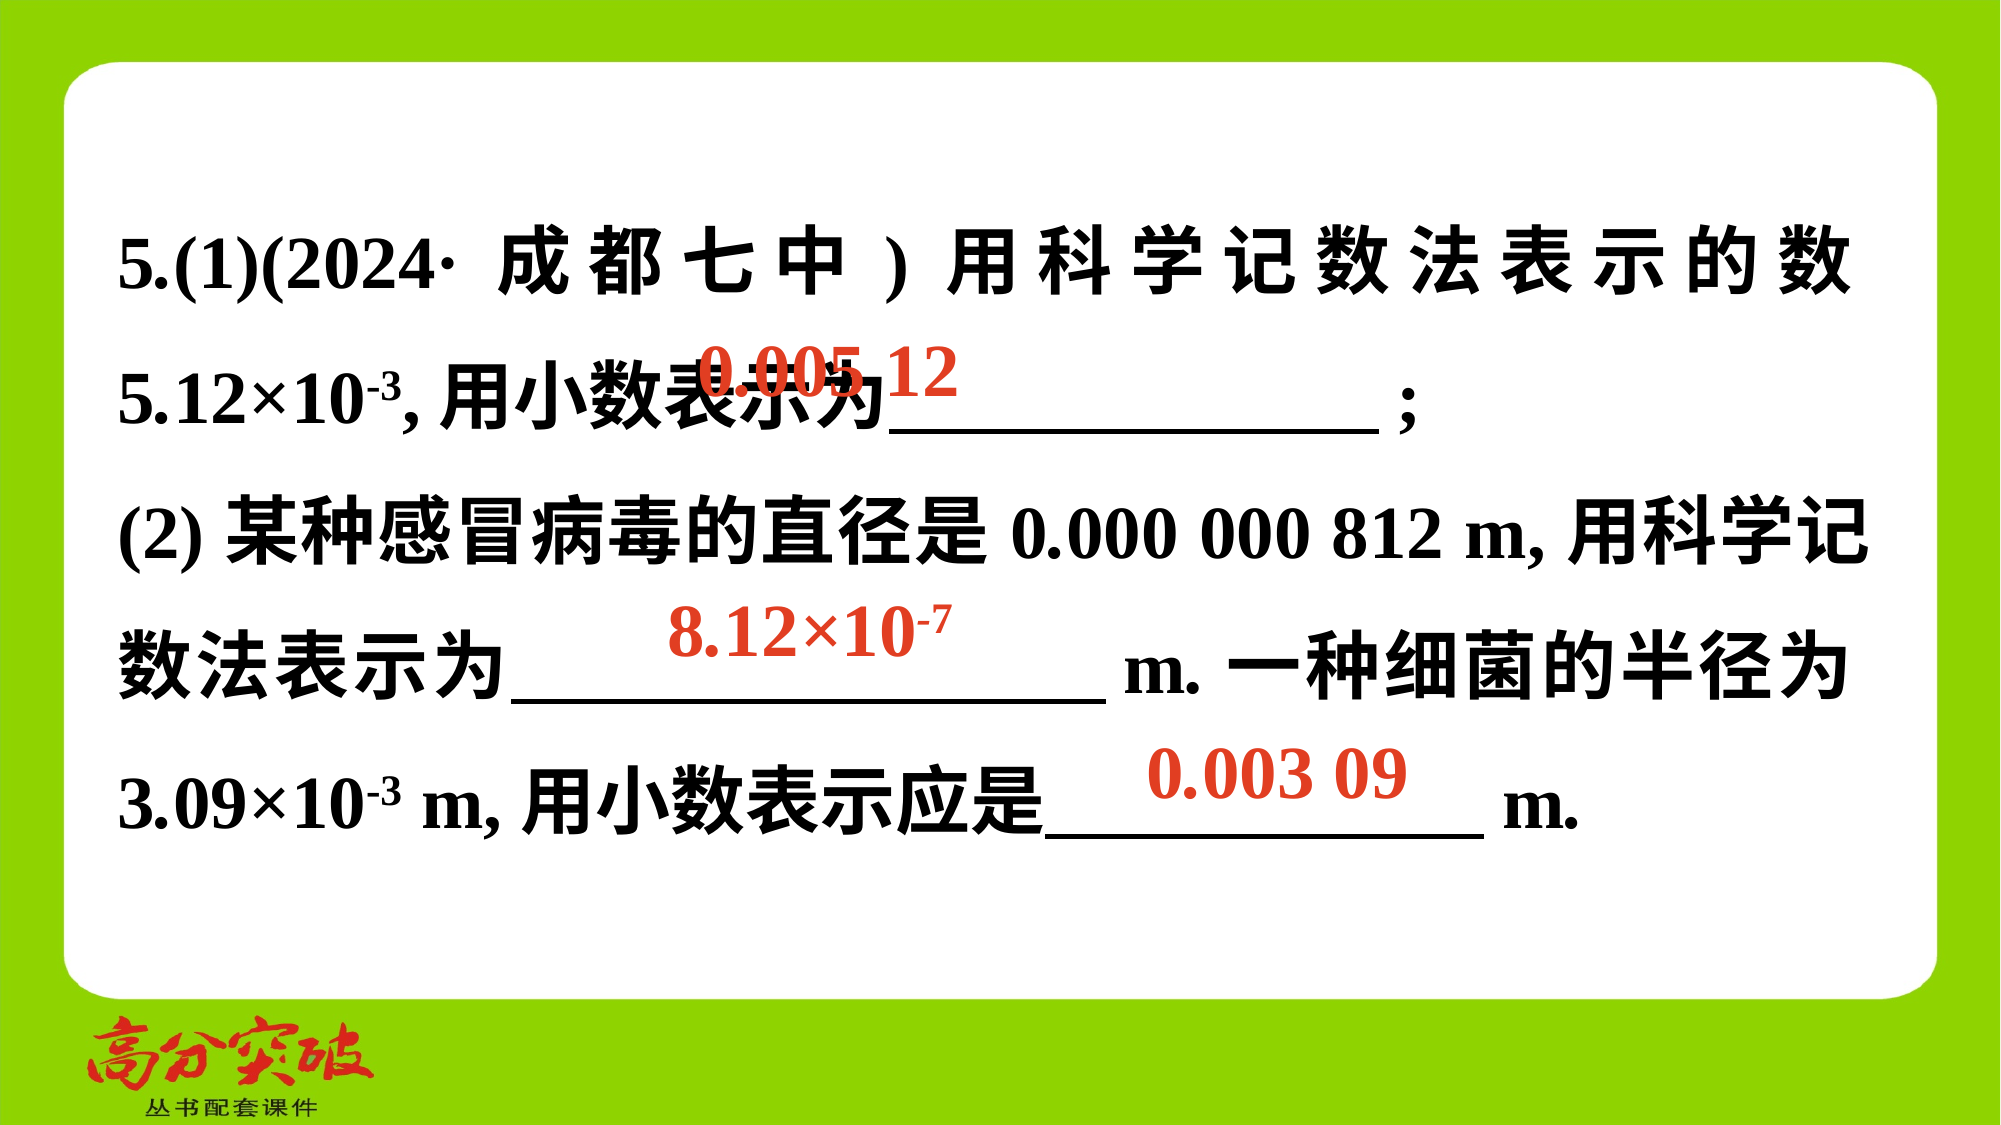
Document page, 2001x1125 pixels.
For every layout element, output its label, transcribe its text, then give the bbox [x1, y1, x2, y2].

picture [0, 0, 2001, 1125]
text_box 0.003 09 [1131, 715, 1424, 821]
text_box 8.12×10-7 [652, 573, 968, 679]
text_box 5.(1)(2024·成都七中)用科学记数法表示的数5.12×10-3,用小数表示为 ; (2)某种感冒病毒的直径是0.000 000 812 m,用科学记数法表示为 m.一种细菌的半径为3.09×10-3 m,用小数表示应是 m. [102, 160, 1886, 851]
text_box 0.005 12 [682, 314, 975, 420]
